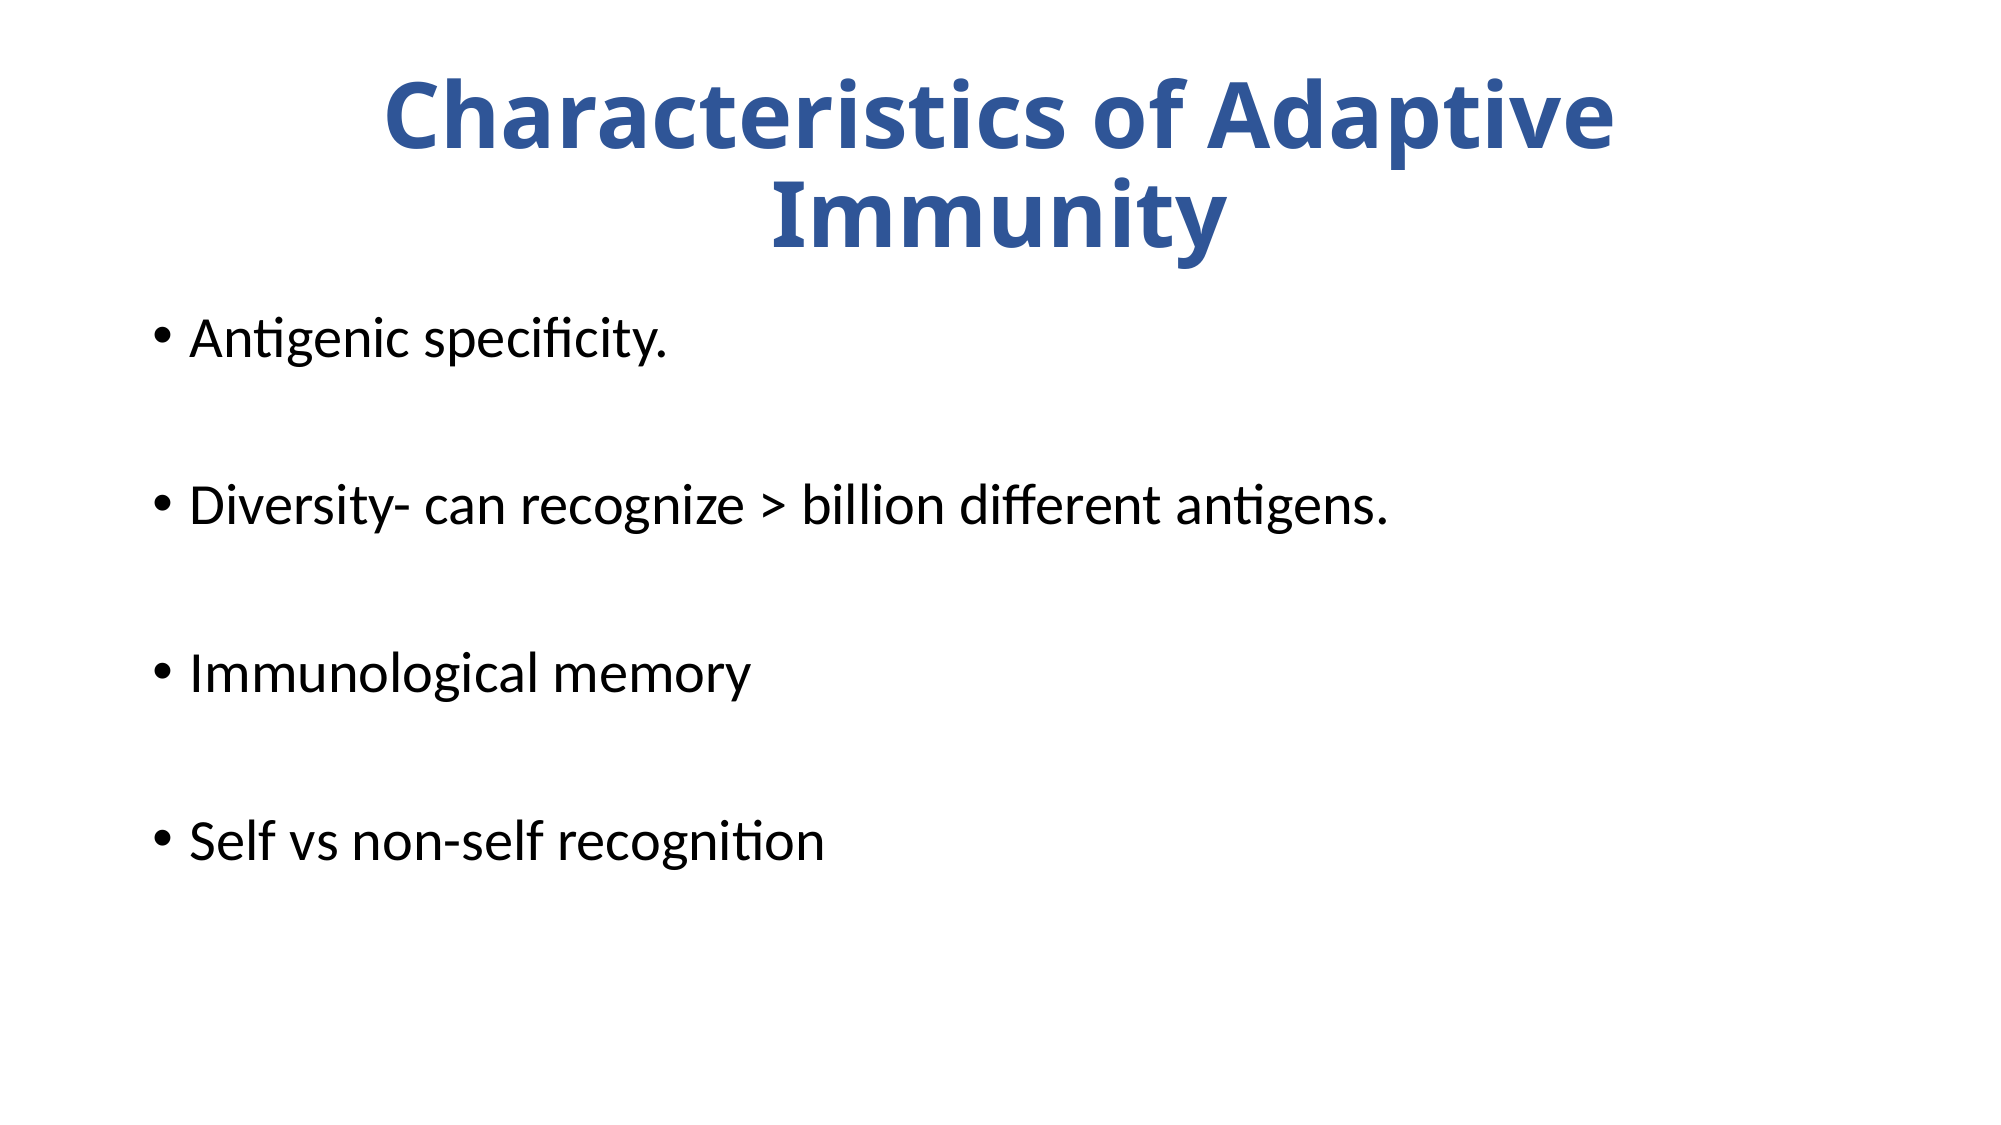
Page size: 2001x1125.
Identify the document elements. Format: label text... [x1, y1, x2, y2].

title Characteristics of Adaptive Immunity [137, 59, 1863, 278]
list Antigenic specificity. Diversity- can recognize > billion different antigens. Immunological memory Self vs non-self recognition [137, 299, 1863, 1014]
